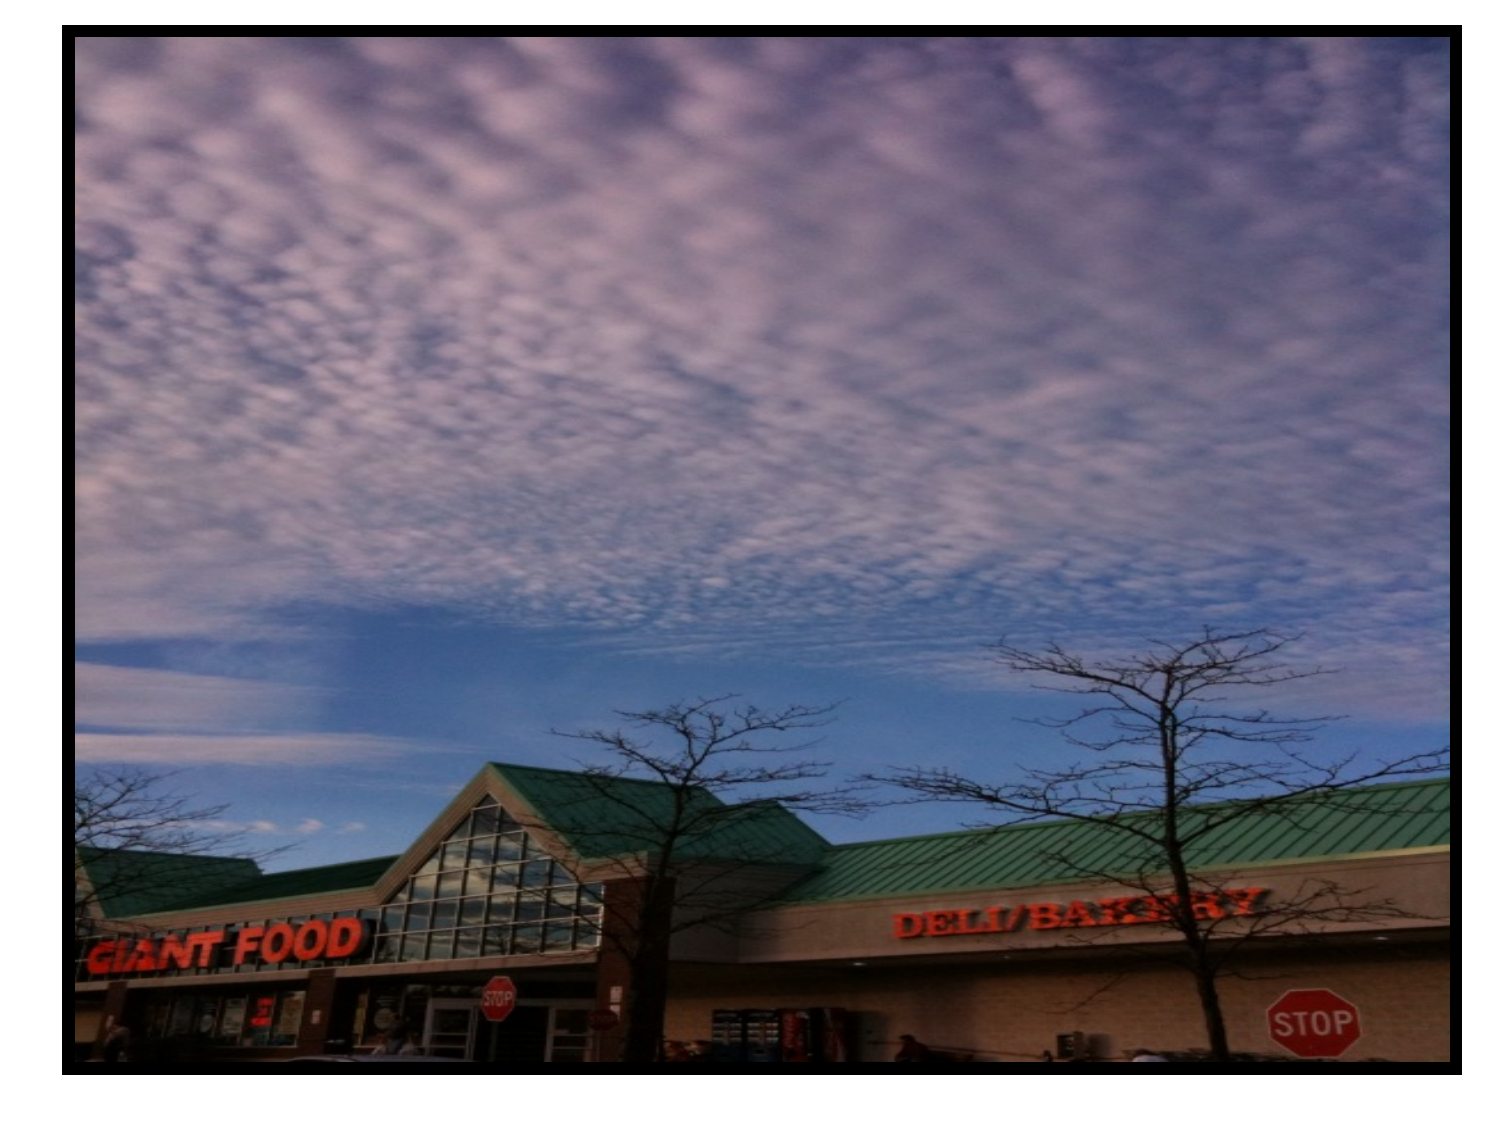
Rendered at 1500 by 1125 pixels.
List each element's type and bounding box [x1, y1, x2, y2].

picture [74, 37, 1451, 1063]
